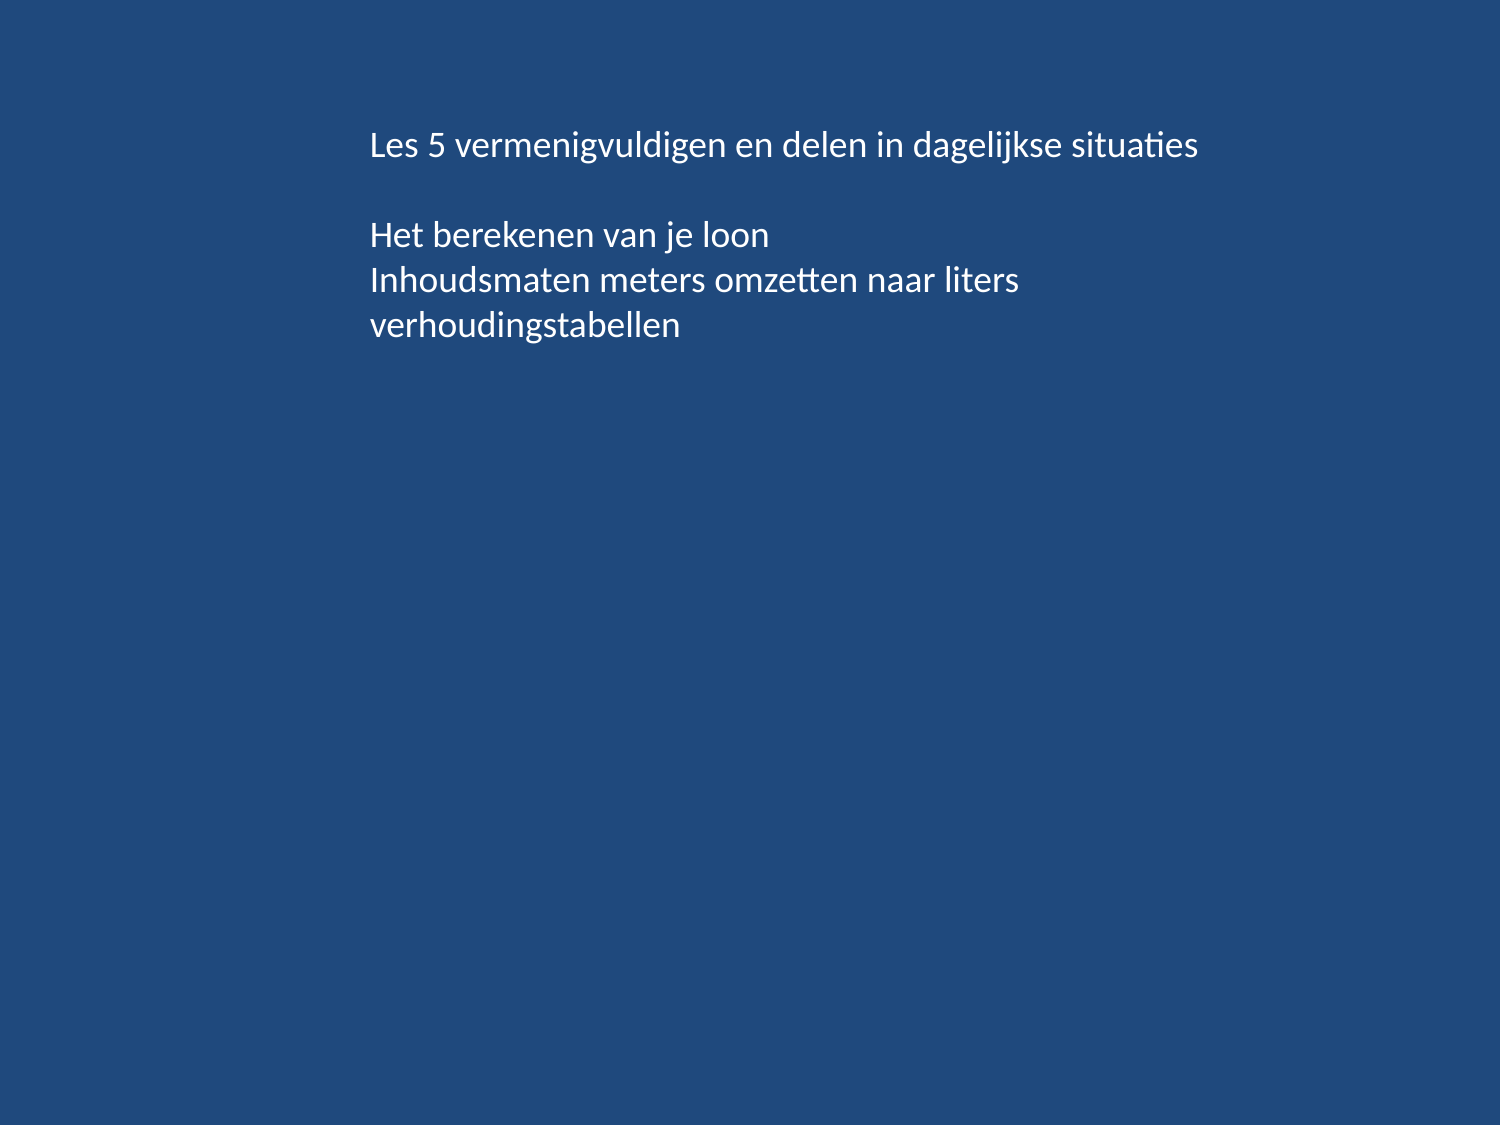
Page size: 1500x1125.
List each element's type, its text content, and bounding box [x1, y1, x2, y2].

text_box Les 5 vermenigvuldigen en delen in dagelijkse situaties Het berekenen van je loon Inhoudsmaten meters omzetten naar liters verhoudingstabellen [354, 112, 1215, 353]
